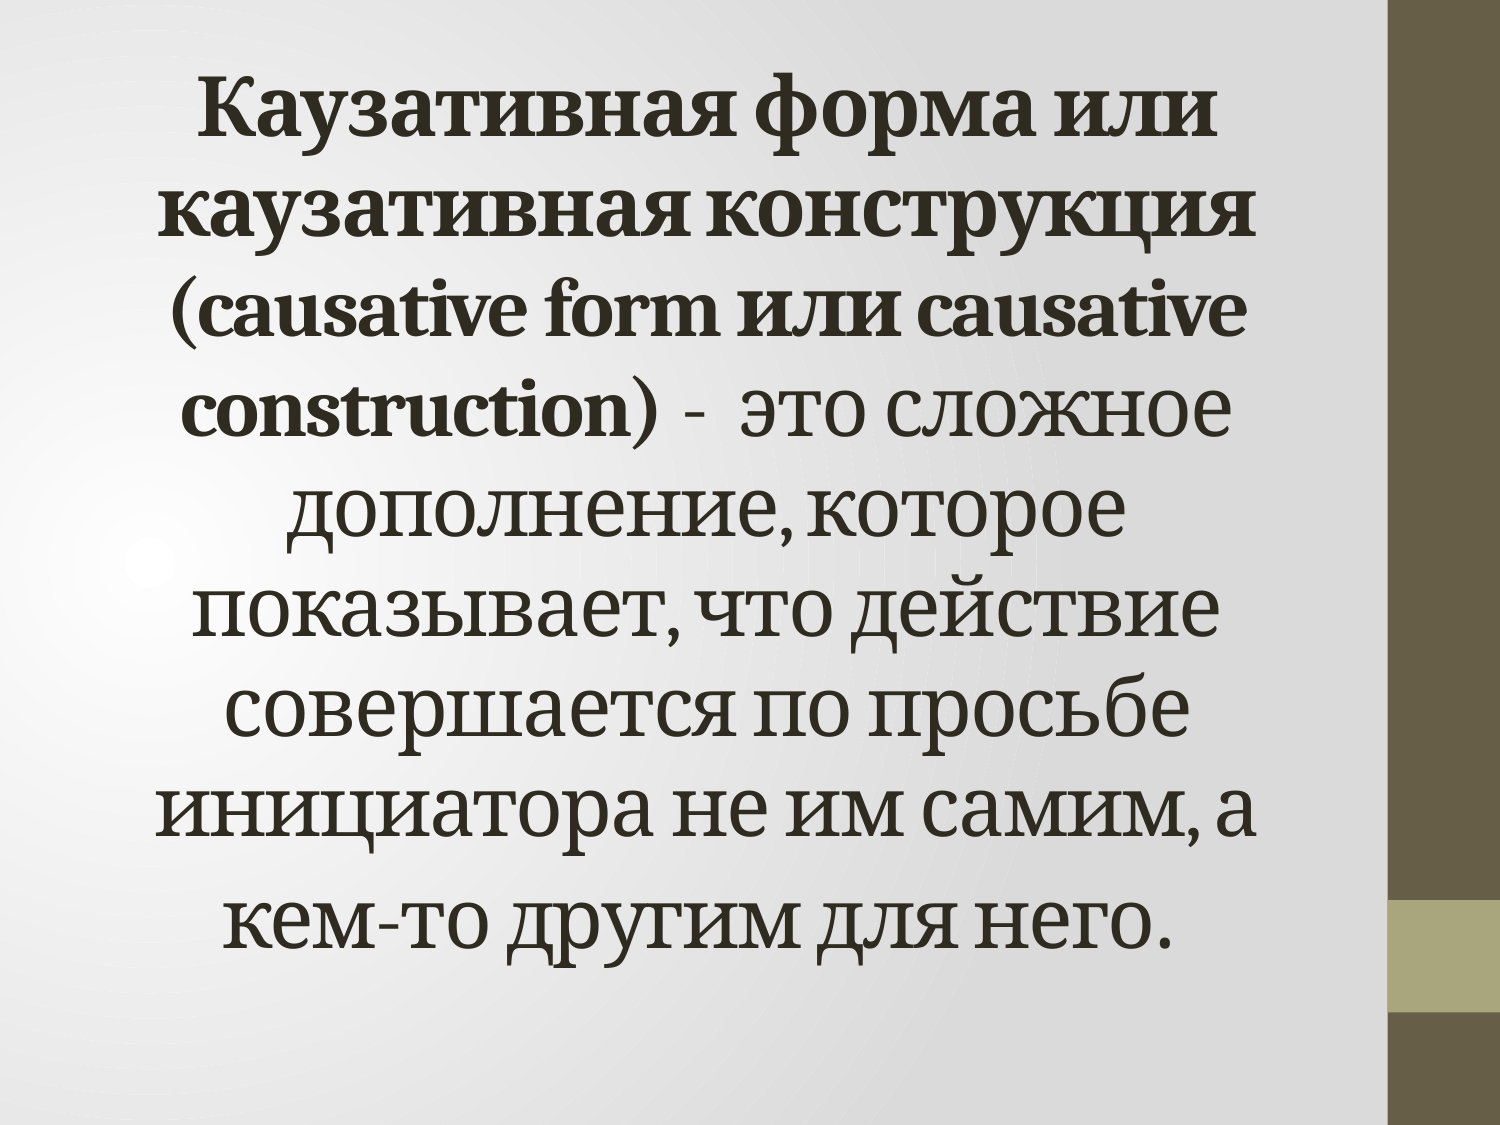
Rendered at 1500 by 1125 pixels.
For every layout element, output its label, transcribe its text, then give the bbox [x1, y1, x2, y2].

title Каузативная форма или каузативная конструкция (causative form или causative construction) - это сложное дополнение, которое показывает, что действие совершается по просьбе инициатора не им самим, а кем-то другим для него. [88, 45, 1325, 976]
